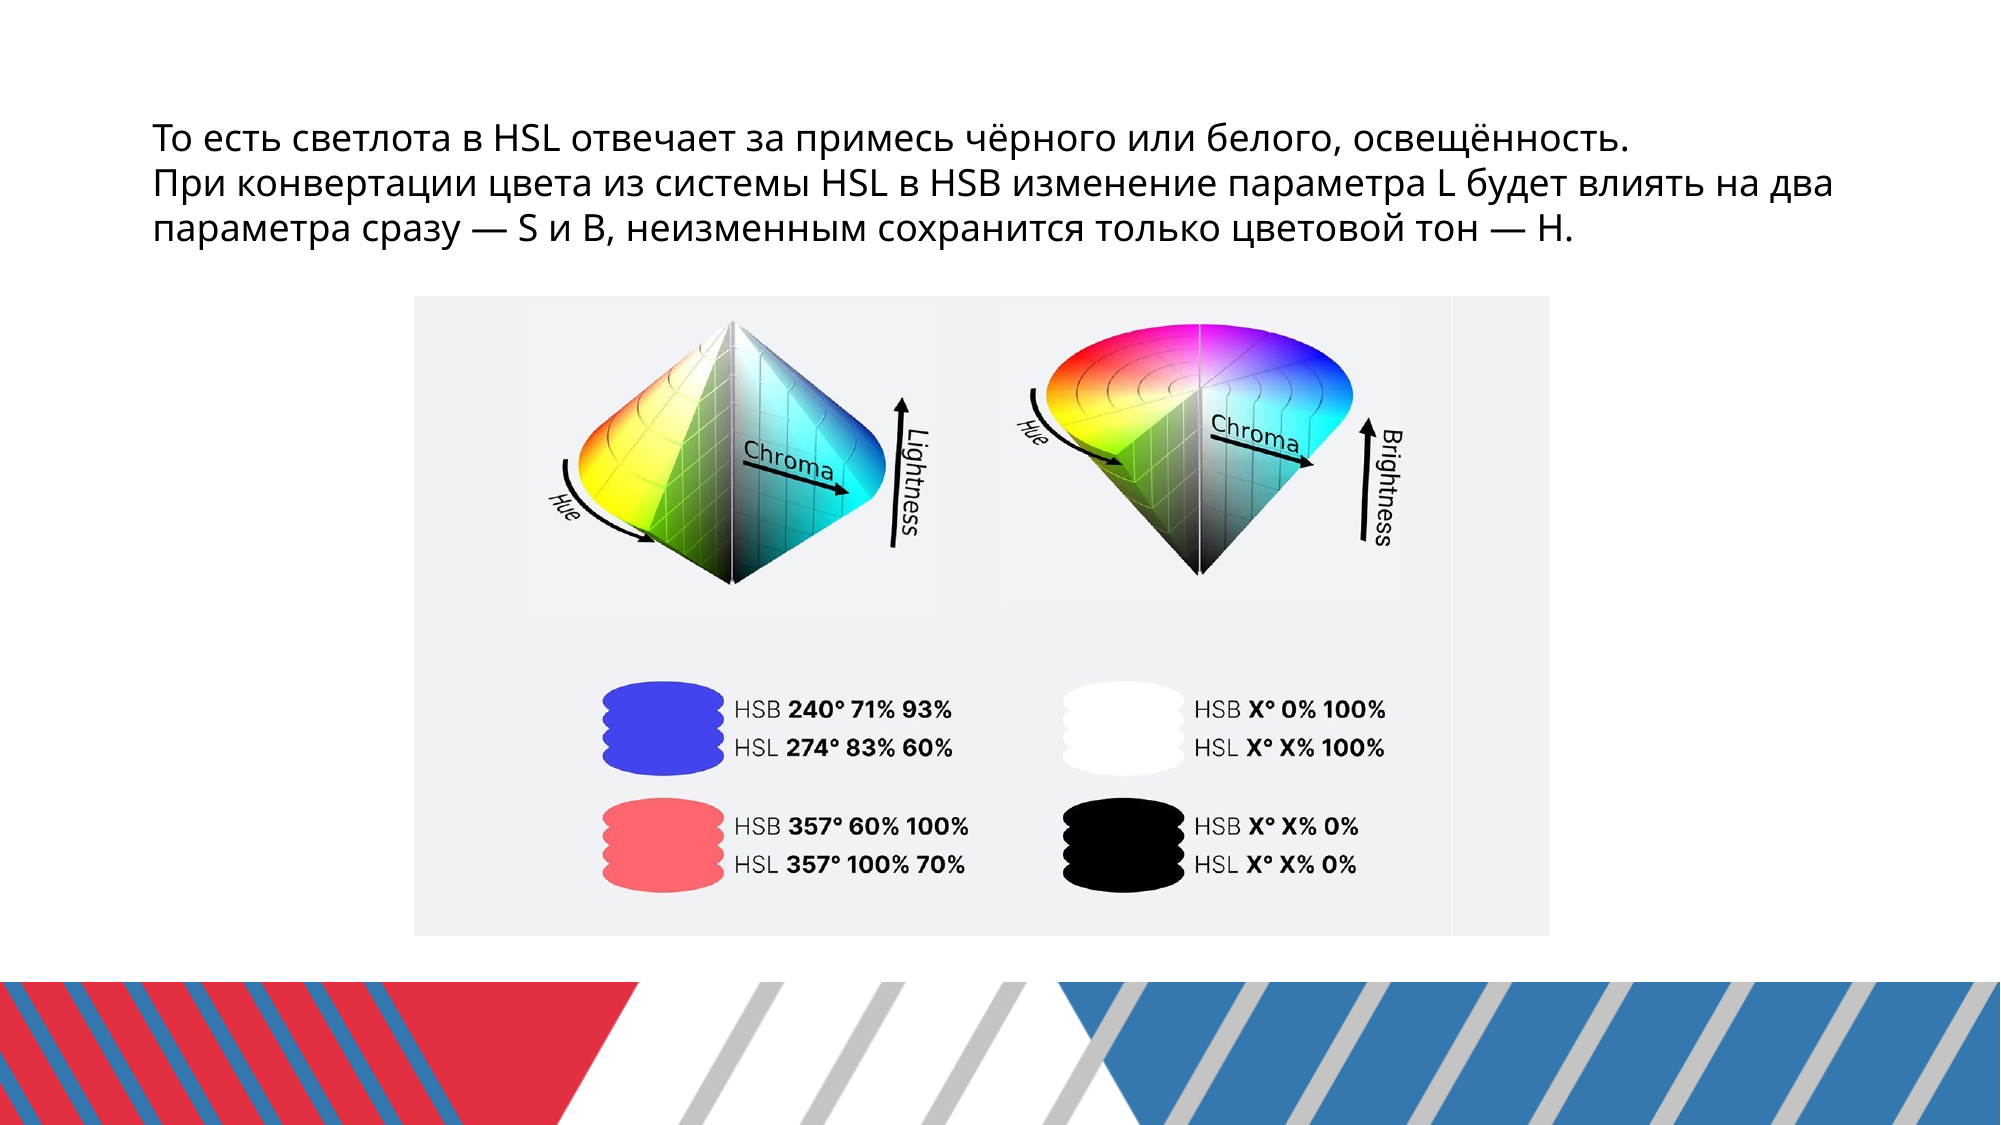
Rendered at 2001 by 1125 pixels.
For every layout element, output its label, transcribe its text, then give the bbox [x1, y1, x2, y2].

picture [414, 296, 1550, 936]
picture [0, 982, 2000, 1125]
list То есть светлота в HSL отвечает за примесь чёрного или белого, освещённость. При конвертации цвета из системы HSL в HSB изменение параметра L будет влиять на два параметра сразу — S и B, неизменным сохранится только цветовой тон — H. [137, 106, 1888, 297]
